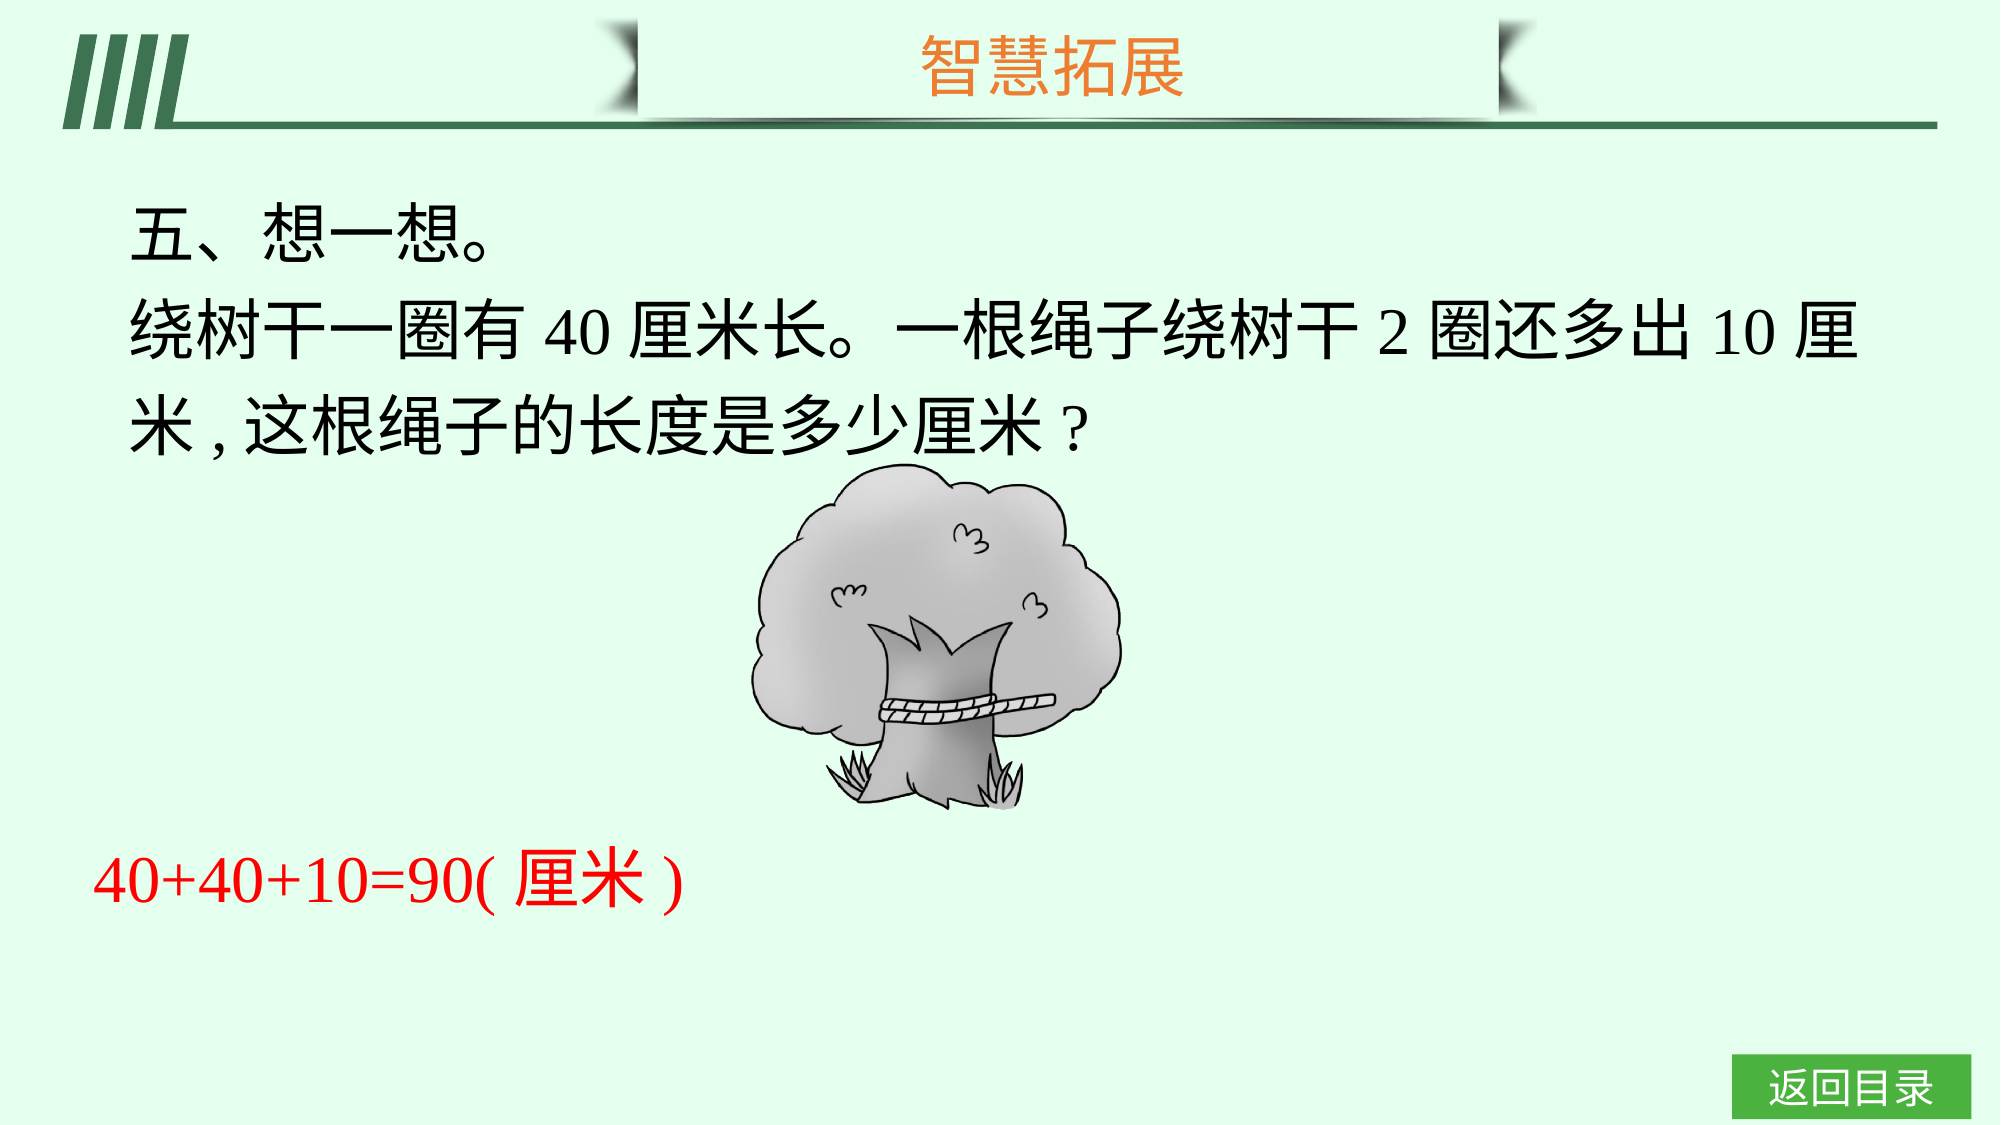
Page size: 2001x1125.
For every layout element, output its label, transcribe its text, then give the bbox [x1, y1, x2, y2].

text_box 40+40+10=90(厘米) [79, 812, 700, 924]
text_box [62, 34, 1938, 130]
text_box 五、想一想。 绕树干一圈有40厘米长。一根绳子绕树干2圈还多出10厘米,这根绳子的长度是多少厘米? [113, 168, 1887, 472]
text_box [594, 16, 1537, 127]
picture [742, 450, 1128, 813]
